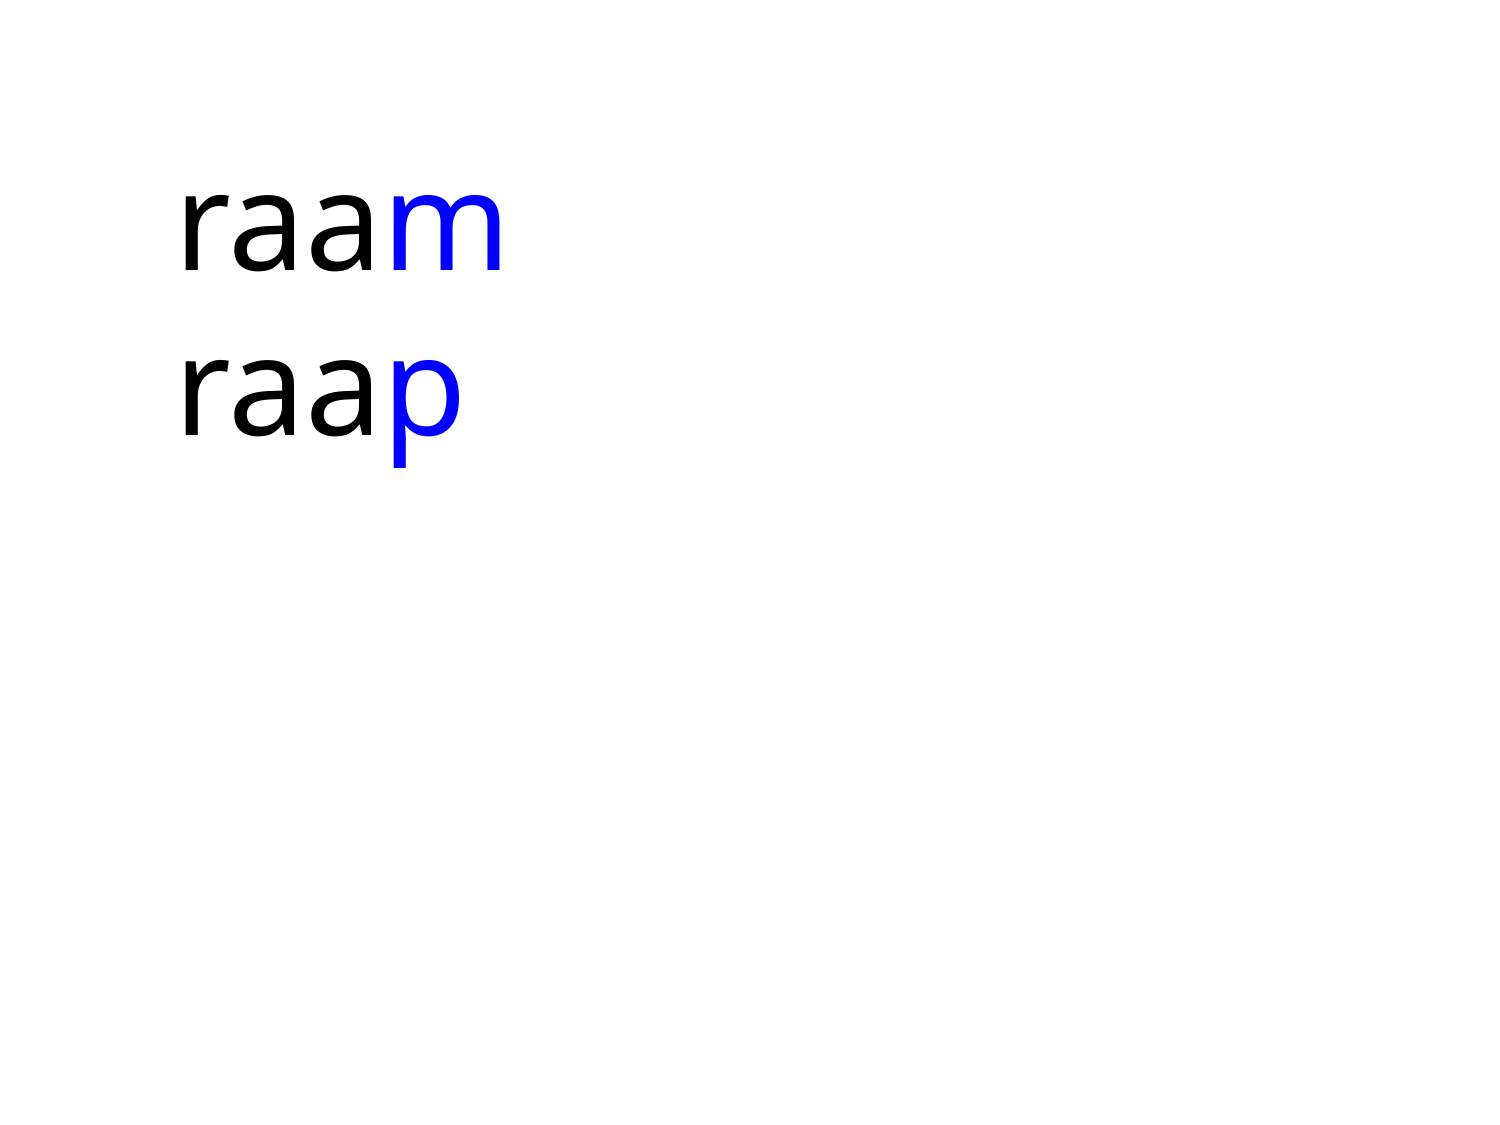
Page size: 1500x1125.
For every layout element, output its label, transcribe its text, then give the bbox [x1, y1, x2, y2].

text_box raap [159, 290, 621, 471]
text_box raam [159, 125, 668, 306]
